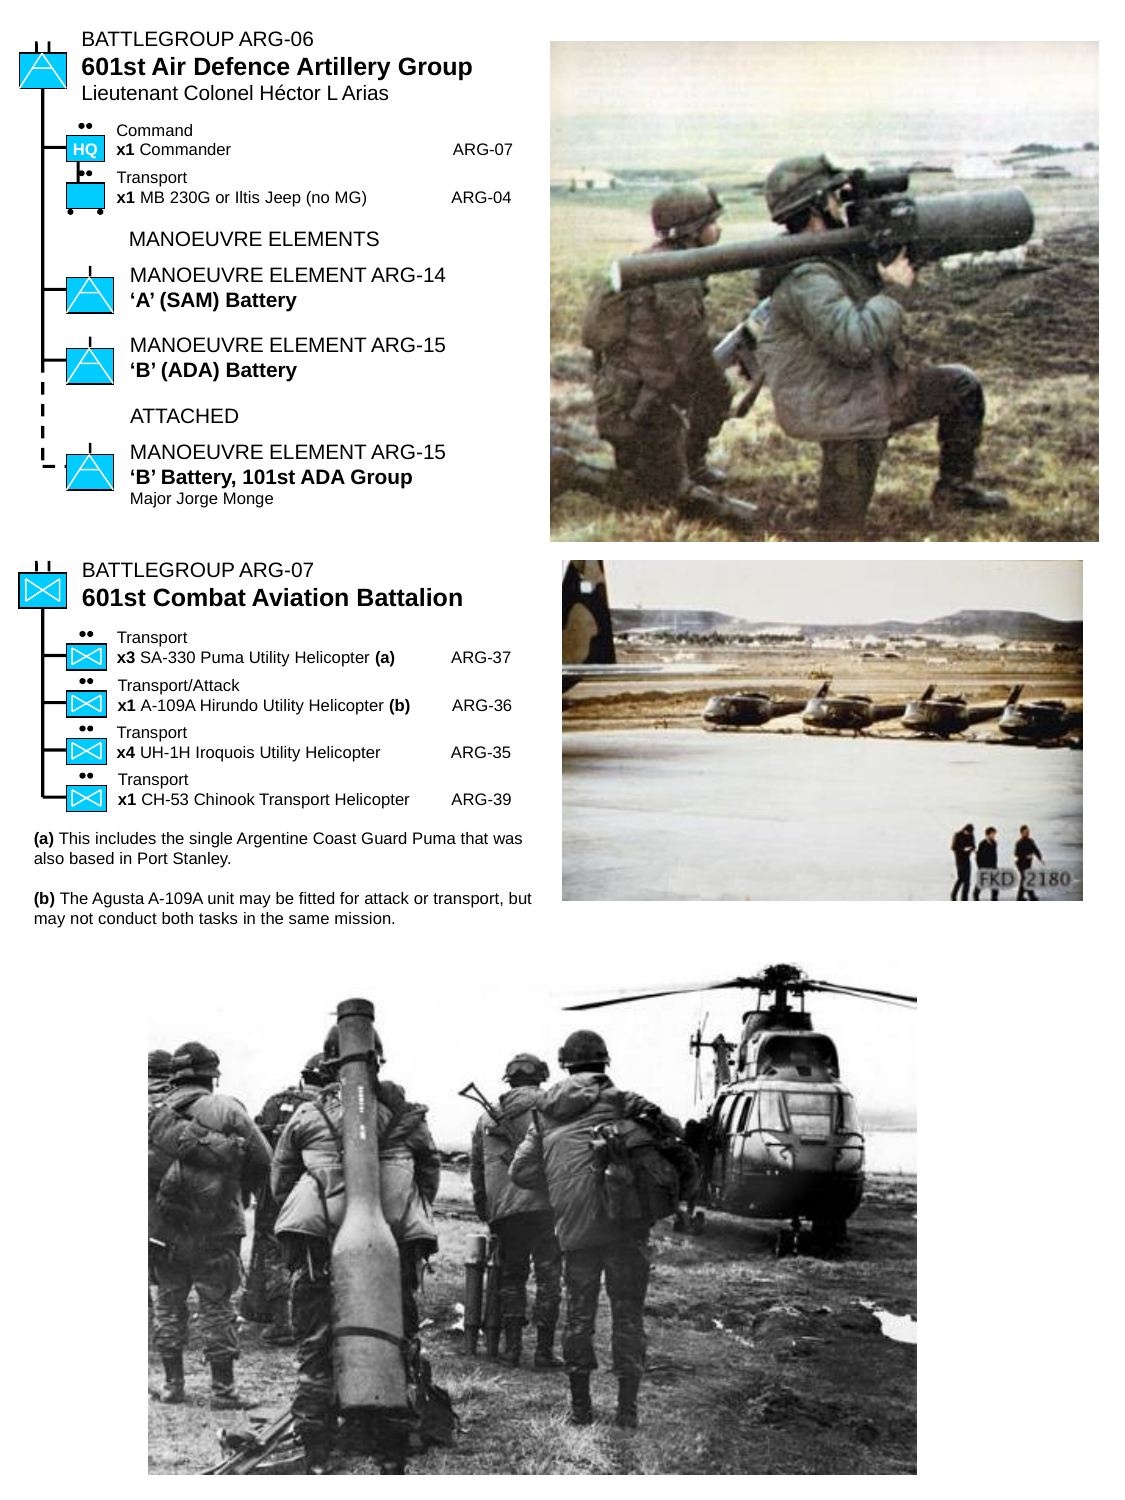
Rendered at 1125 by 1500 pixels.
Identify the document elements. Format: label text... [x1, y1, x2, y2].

text_box Transport x1 CH-53 Chinook Transport Helicopter ARG-39 [103, 761, 528, 817]
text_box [36, 41, 49, 52]
text_box Transport/Attack x1 A-109A Hirundo Utility Helicopter (b) ARG-36 [102, 667, 528, 722]
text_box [80, 726, 93, 731]
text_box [79, 171, 92, 176]
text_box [80, 678, 93, 684]
text_box (a) This includes the single Argentine Coast Guard Puma that was also based in Port Stanley. (b) The Agusta A-109A unit may be fitted for attack or transport, but may not conduct both tasks in the same mission. [19, 820, 551, 936]
text_box MANOEUVRE ELEMENT ARG-15 ‘B’ (ADA) Battery [115, 324, 461, 390]
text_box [80, 773, 93, 778]
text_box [80, 631, 93, 637]
text_box Command x1 Commander ARG-07 [101, 111, 529, 167]
text_box BATTLEGROUP ARG-06 601st Air Defence Artillery Group Lieutenant Colonel Héctor L Arias [66, 17, 489, 113]
text_box Transport x4 UH-1H Iroquois Utility Helicopter ARG-35 [101, 714, 527, 761]
picture [550, 41, 1099, 542]
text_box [66, 643, 107, 670]
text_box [66, 348, 114, 384]
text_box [66, 135, 105, 162]
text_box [66, 690, 107, 717]
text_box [66, 454, 114, 491]
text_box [79, 123, 92, 129]
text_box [66, 785, 107, 812]
text_box Transport x3 SA-330 Puma Utility Helicopter (a) ARG-37 [102, 620, 527, 667]
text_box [36, 560, 49, 572]
text_box ATTACHED [115, 395, 254, 436]
text_box BATTLEGROUP ARG-07 601st Combat Aviation Battalion [67, 549, 480, 619]
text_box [66, 182, 105, 215]
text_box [66, 277, 114, 313]
picture [148, 962, 917, 1475]
text_box MANOEUVRE ELEMENTS [114, 218, 395, 259]
text_box Transport x1 MB 230G or Iltis Jeep (no MG) ARG-04 [101, 159, 528, 214]
text_box MANOEUVRE ELEMENT ARG-14 ‘A’ (SAM) Battery [115, 253, 461, 319]
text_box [19, 53, 67, 89]
text_box MANOEUVRE ELEMENT ARG-15 ‘B’ Battery, 101st ADA Group Major Jorge Monge [115, 430, 461, 516]
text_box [66, 738, 107, 765]
picture [562, 560, 1083, 901]
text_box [18, 572, 67, 609]
